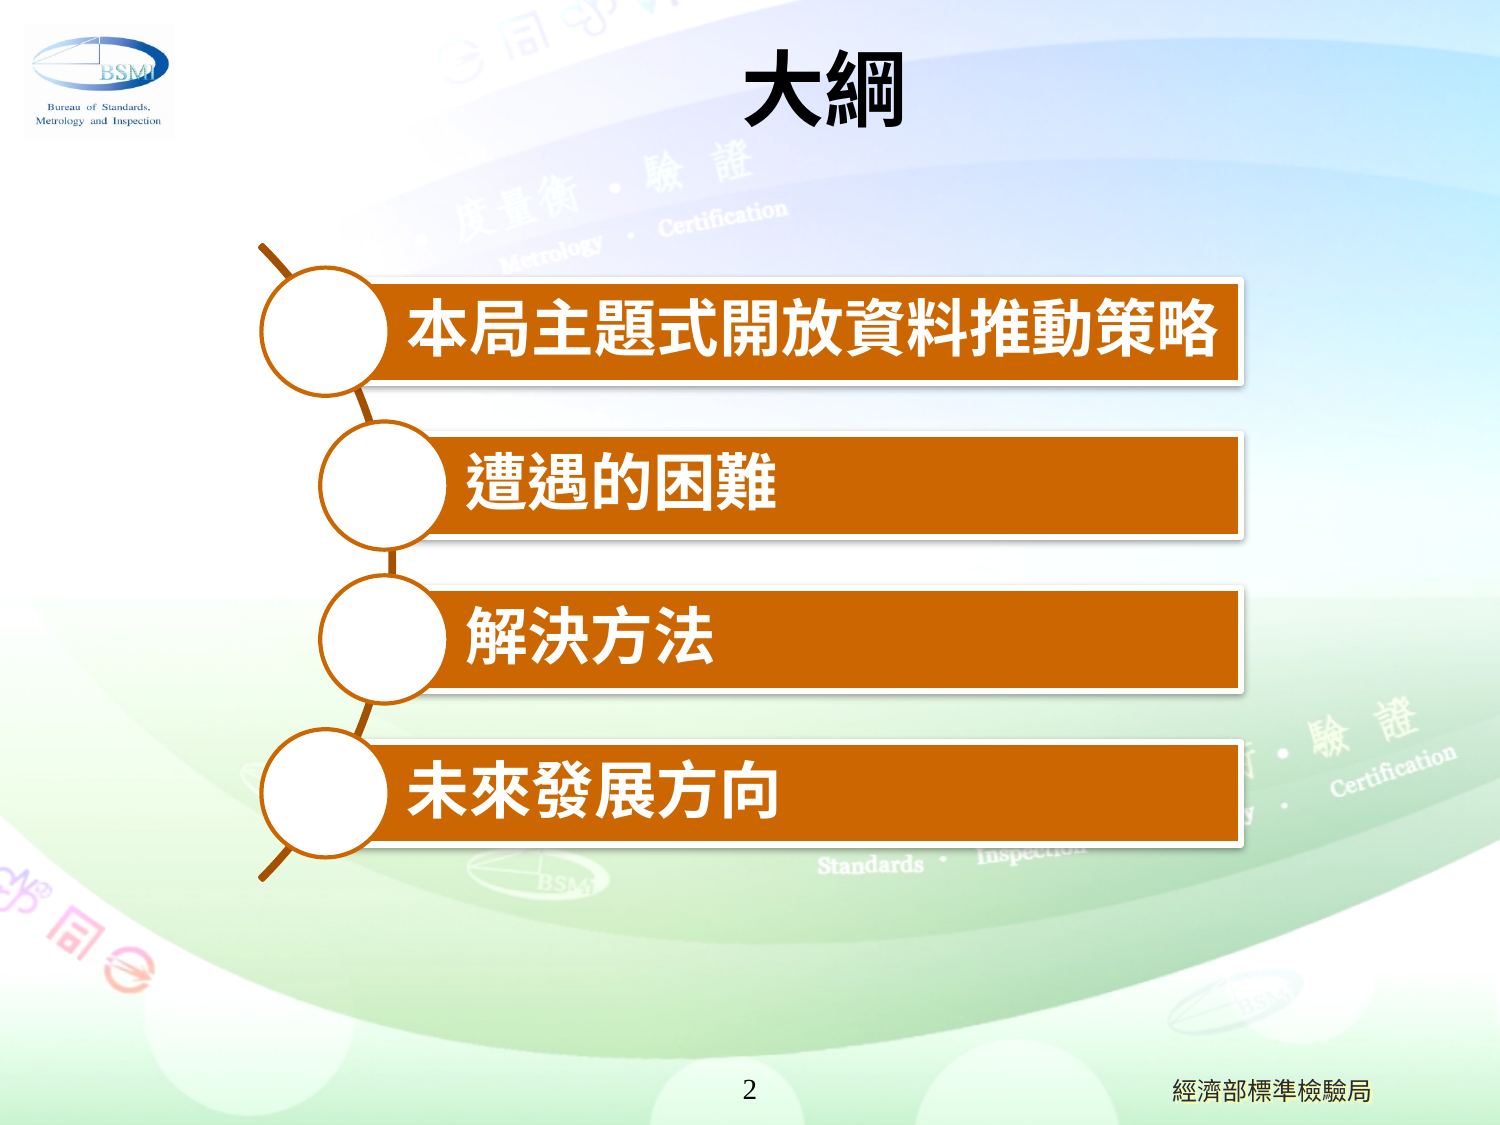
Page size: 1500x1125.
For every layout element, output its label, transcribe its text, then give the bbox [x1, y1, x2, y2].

title 大綱 [225, 37, 1425, 138]
slide_number 經濟部標準檢驗局 [1074, 1037, 1388, 1113]
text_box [249, 228, 1251, 897]
picture [24, 24, 175, 140]
footer 1 [512, 1037, 988, 1113]
text_box 消費者常用的商品名稱(俗名) 行動電源 電視機 冷氣機 : : [0, 0, 1500, 1125]
